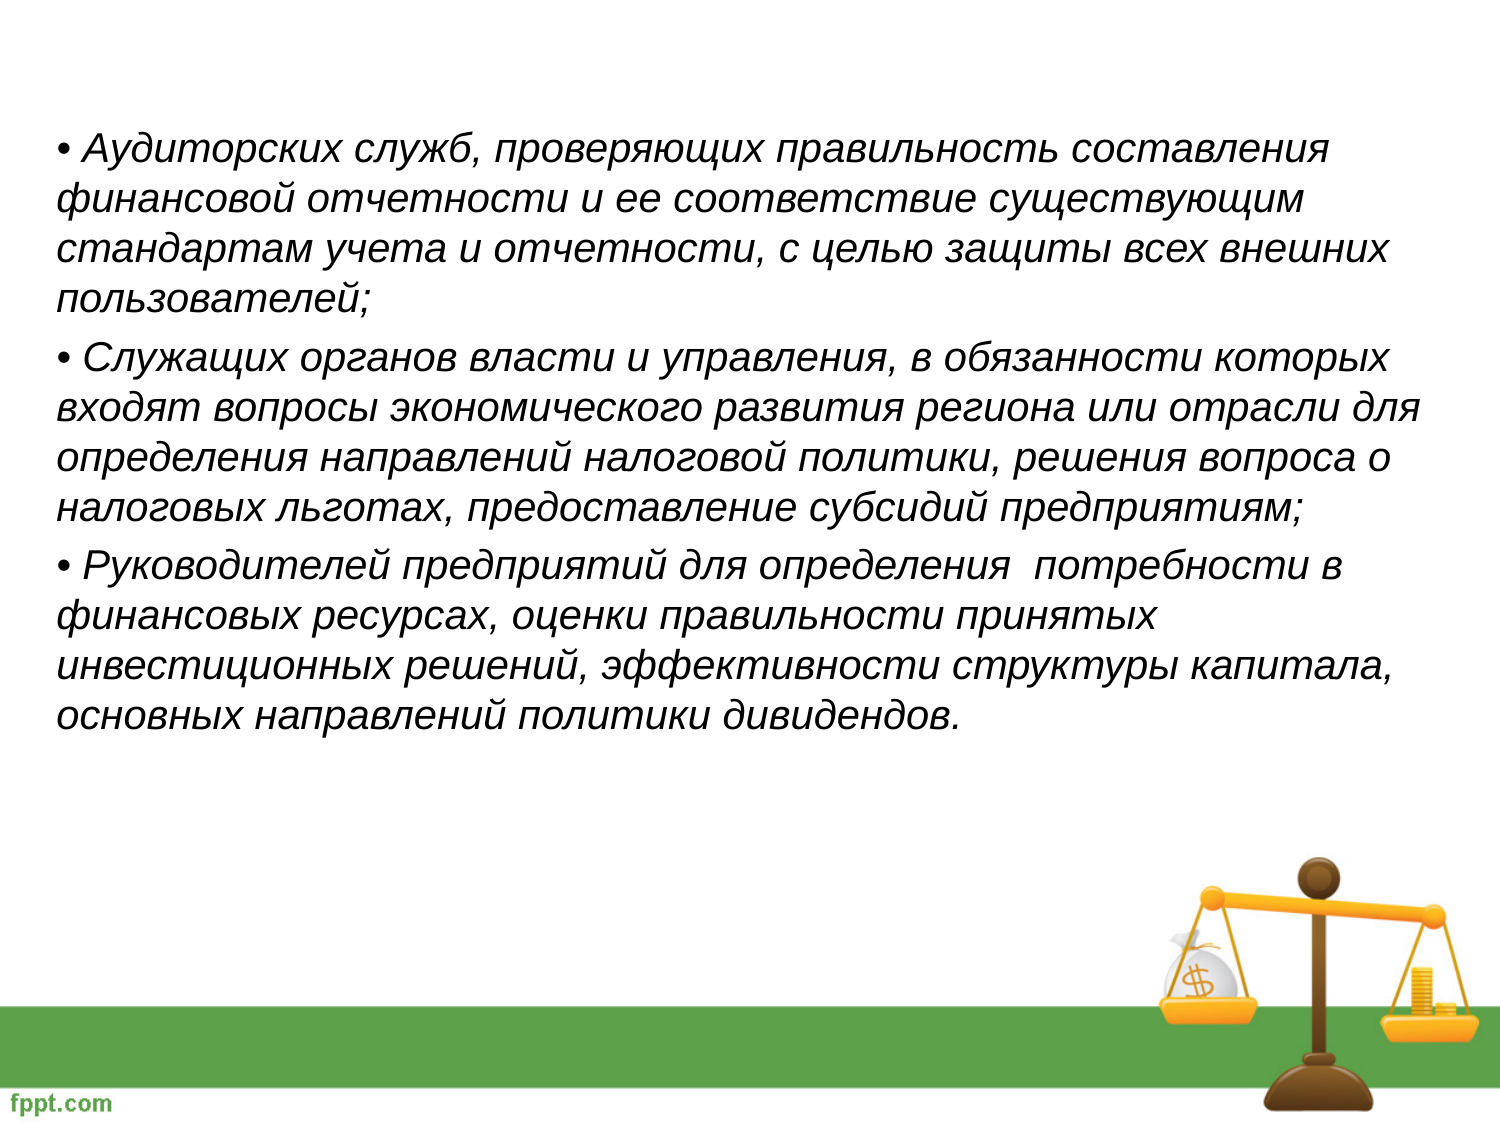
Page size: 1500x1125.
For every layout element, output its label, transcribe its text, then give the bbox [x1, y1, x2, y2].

list • Аудиторских служб, проверяющих правильность составления финансовой отчетности и ее соответствие существующим стандартам учета и отчетности, с целью защиты всех внешних пользователей; • Служащих органов власти и управления, в обязанности которых входят вопросы экономического развития региона или отрасли для определения направлений налоговой политики, решения вопроса о налоговых льготах, предоставление субсидий предприятиям; • Руководителей предприятий для определения потребности в финансовых ресурсах, оценки правильности принятых инвестиционных решений, эффективности структуры капитала, основных направлений политики дивидендов. [41, 113, 1471, 882]
picture [0, 0, 1500, 1125]
